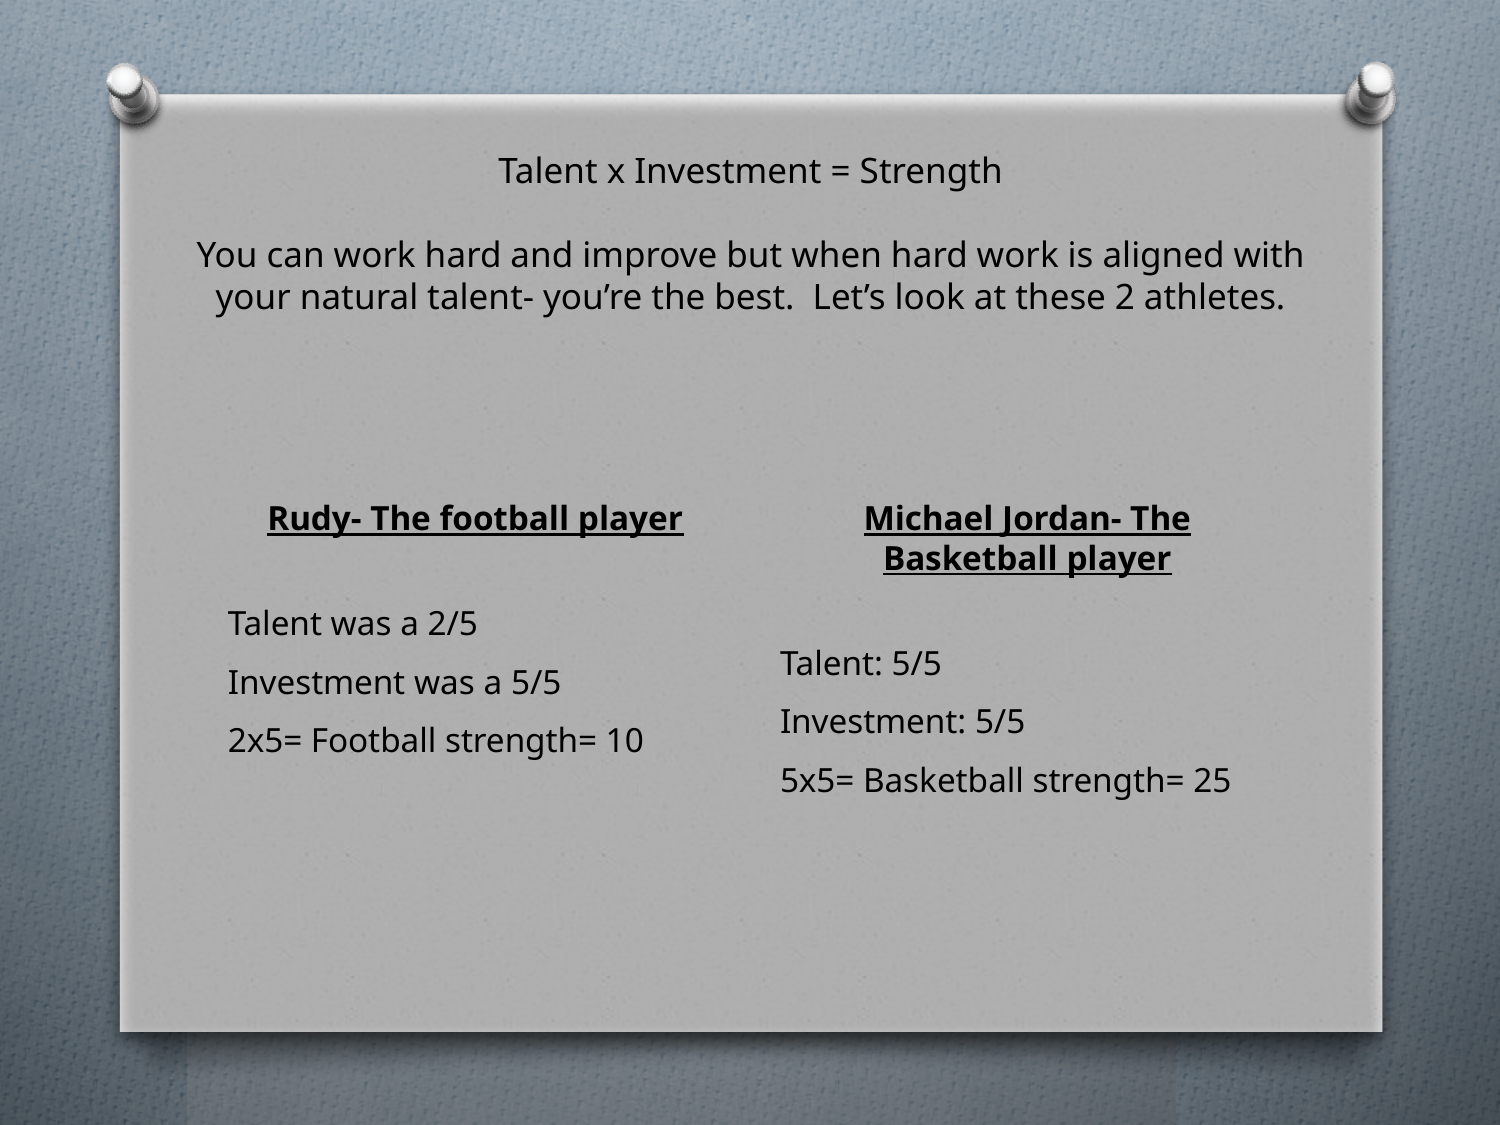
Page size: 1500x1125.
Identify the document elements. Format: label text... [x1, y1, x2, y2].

title Talent x Investment = Strength You can work hard and improve but when hard work is aligned with your natural talent- you’re the best. Let’s look at these 2 athletes. [179, 134, 1323, 332]
list Rudy- The football player Talent was a 2/5 Investment was a 5/5 2x5= Football strength= 10 [213, 489, 738, 878]
picture [75, 29, 198, 153]
picture [1317, 35, 1439, 156]
list Michael Jordan- The Basketball player Talent: 5/5 Investment: 5/5 5x5= Basketball strength= 25 [765, 489, 1290, 878]
